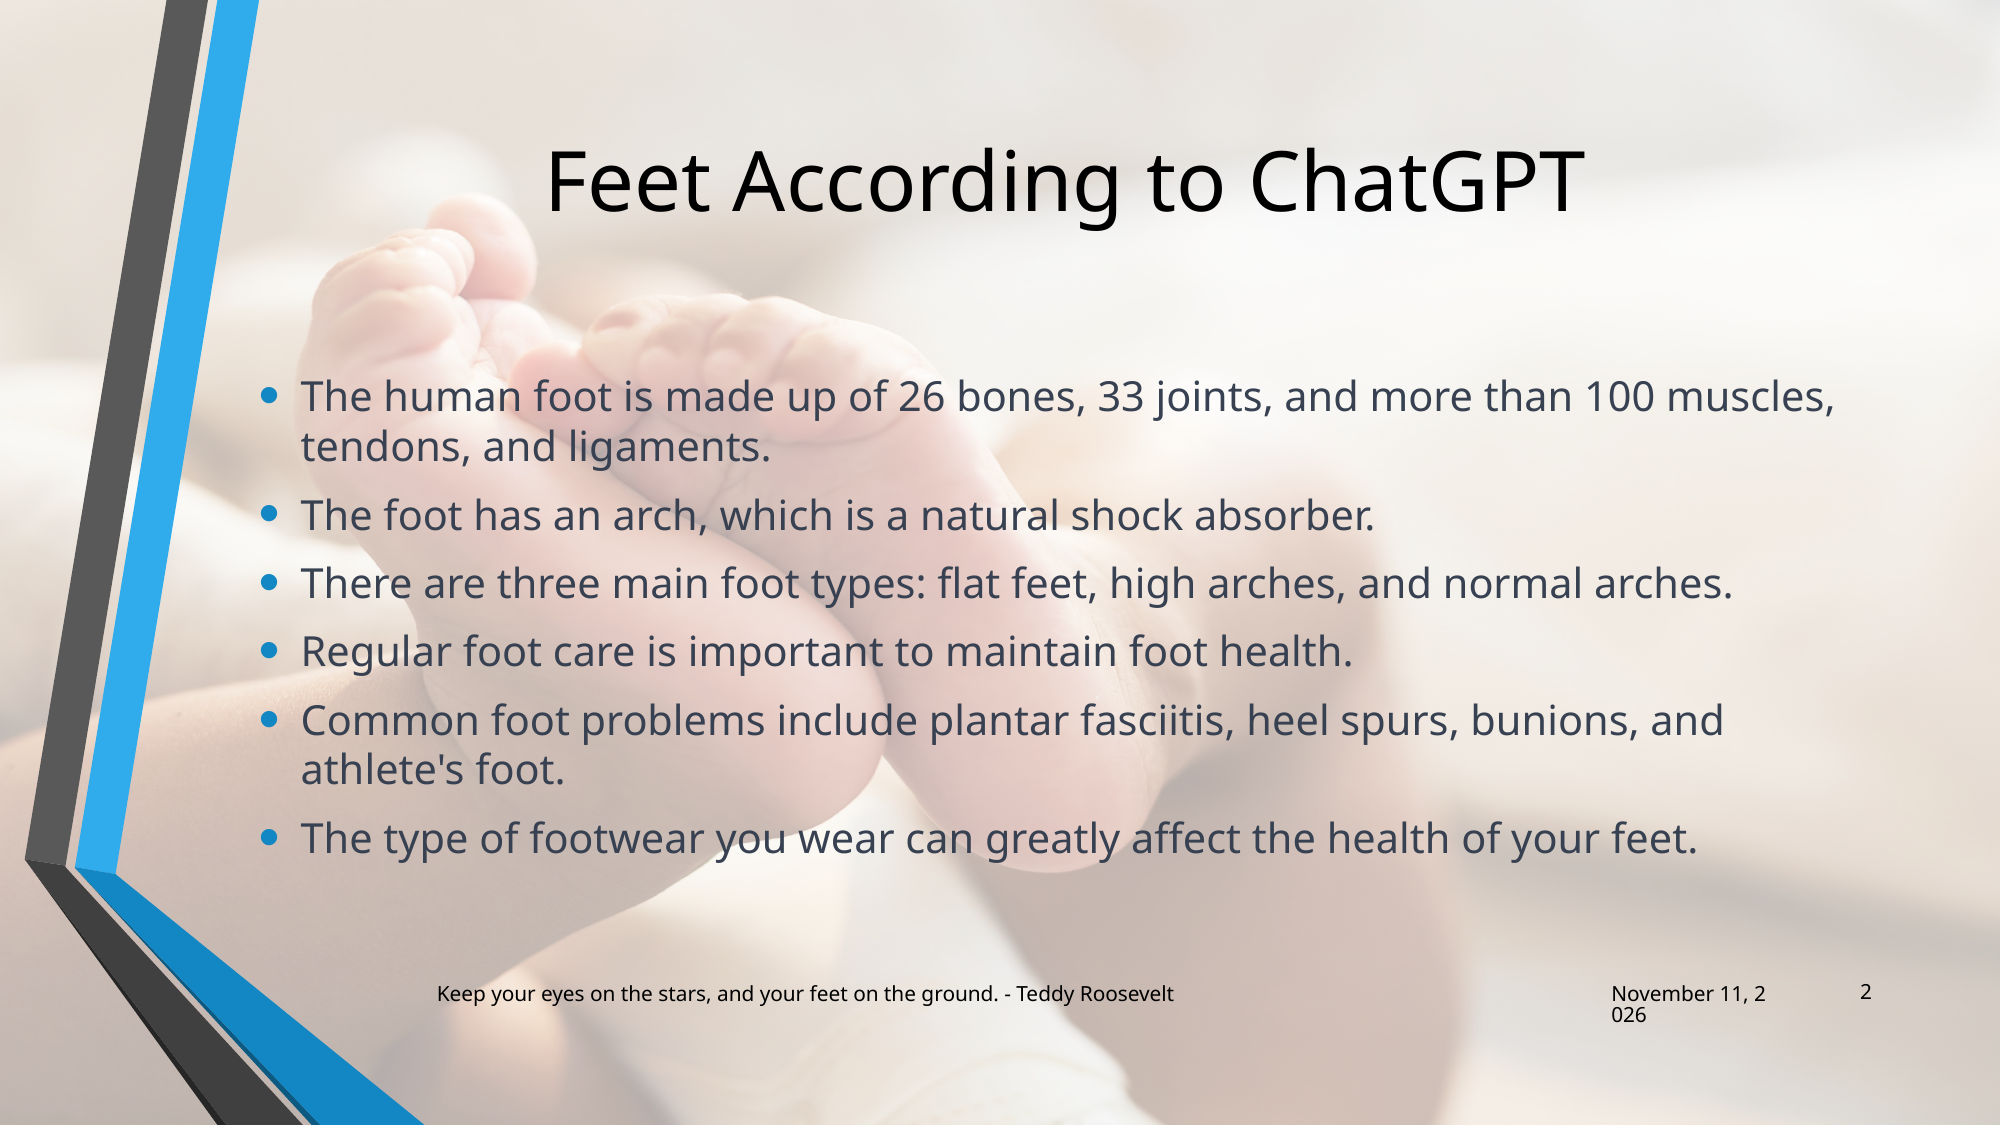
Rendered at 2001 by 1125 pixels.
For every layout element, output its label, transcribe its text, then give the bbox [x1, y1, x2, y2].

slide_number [1596, 965, 1784, 1025]
footer Keep your eyes on the stars, and your feet on the ground. - Teddy Roosevelt [421, 965, 1584, 1025]
slide_number 2 [1796, 962, 1887, 1023]
list The human foot is made up of 26 bones, 33 joints, and more than 100 muscles, tendons, and ligaments. The foot has an arch, which is a natural shock absorber. There are three main foot types: flat feet, high arches, and normal arches. Regular foot care is important to maintain foot health. Common foot problems include plantar fasciitis, heel spurs, bunions, and athlete's foot. The type of footwear you wear can greatly affect the health of your feet. [243, 359, 1887, 873]
title Feet According to ChatGPT [243, 34, 1887, 323]
